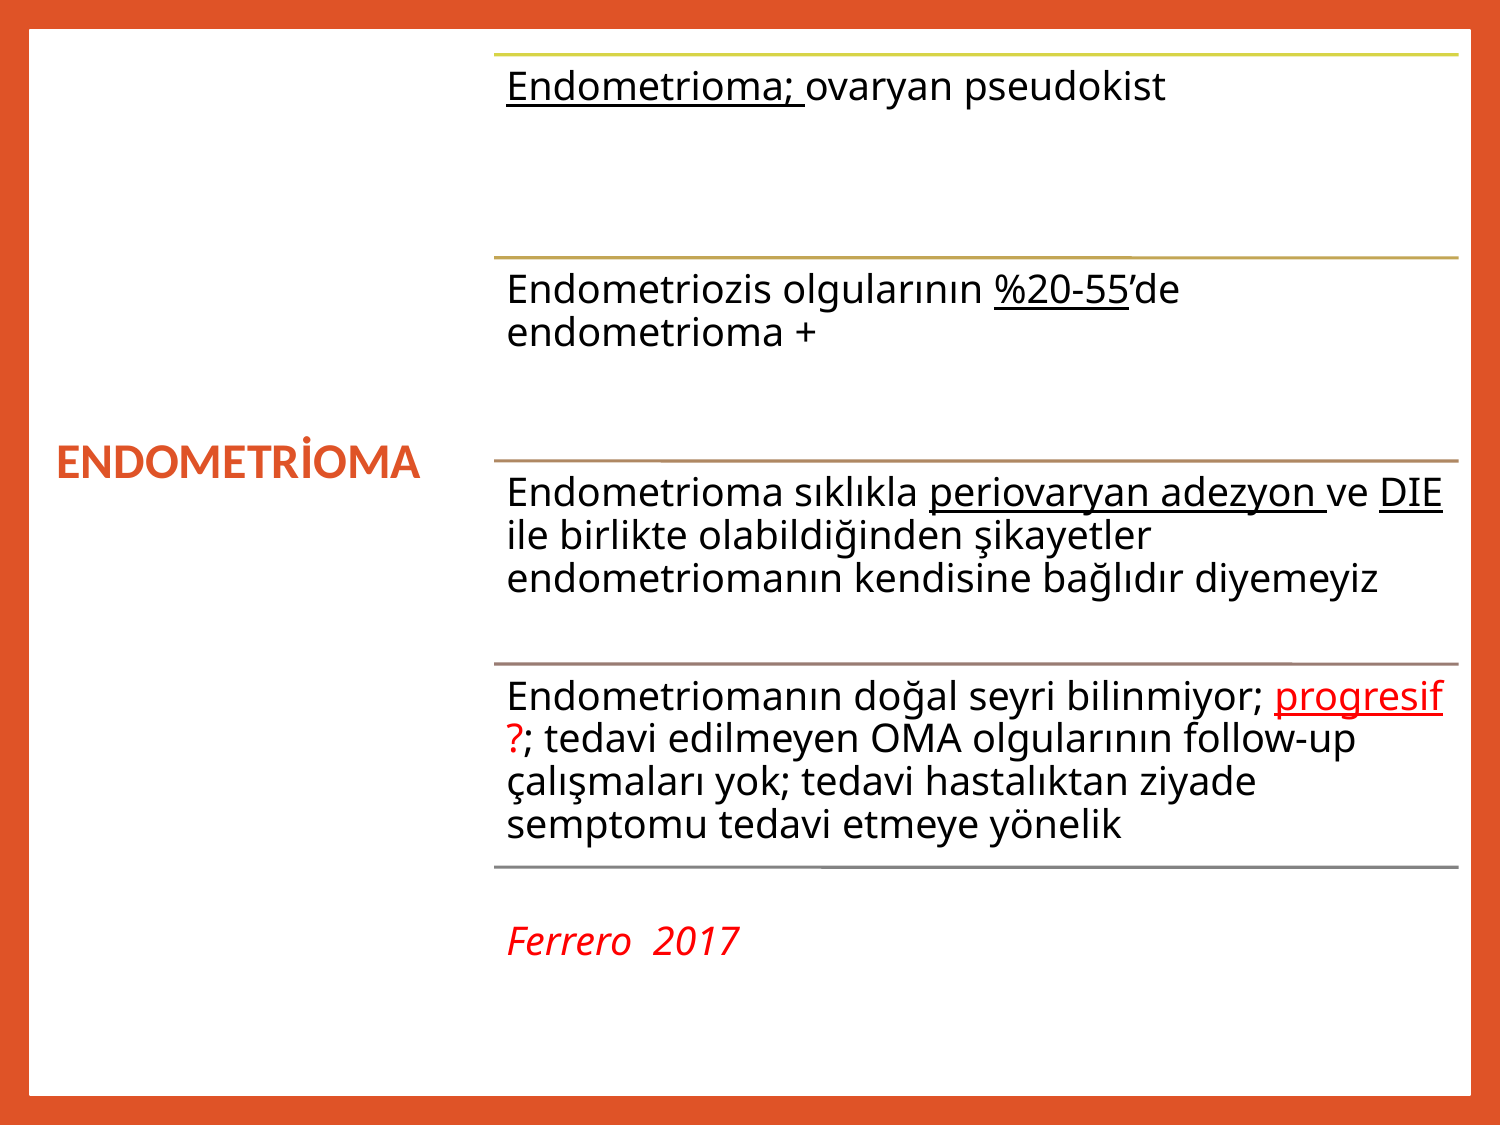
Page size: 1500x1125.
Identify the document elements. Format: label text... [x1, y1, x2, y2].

title ENDOMETRİOMA [41, 54, 492, 870]
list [493, 54, 1459, 1071]
